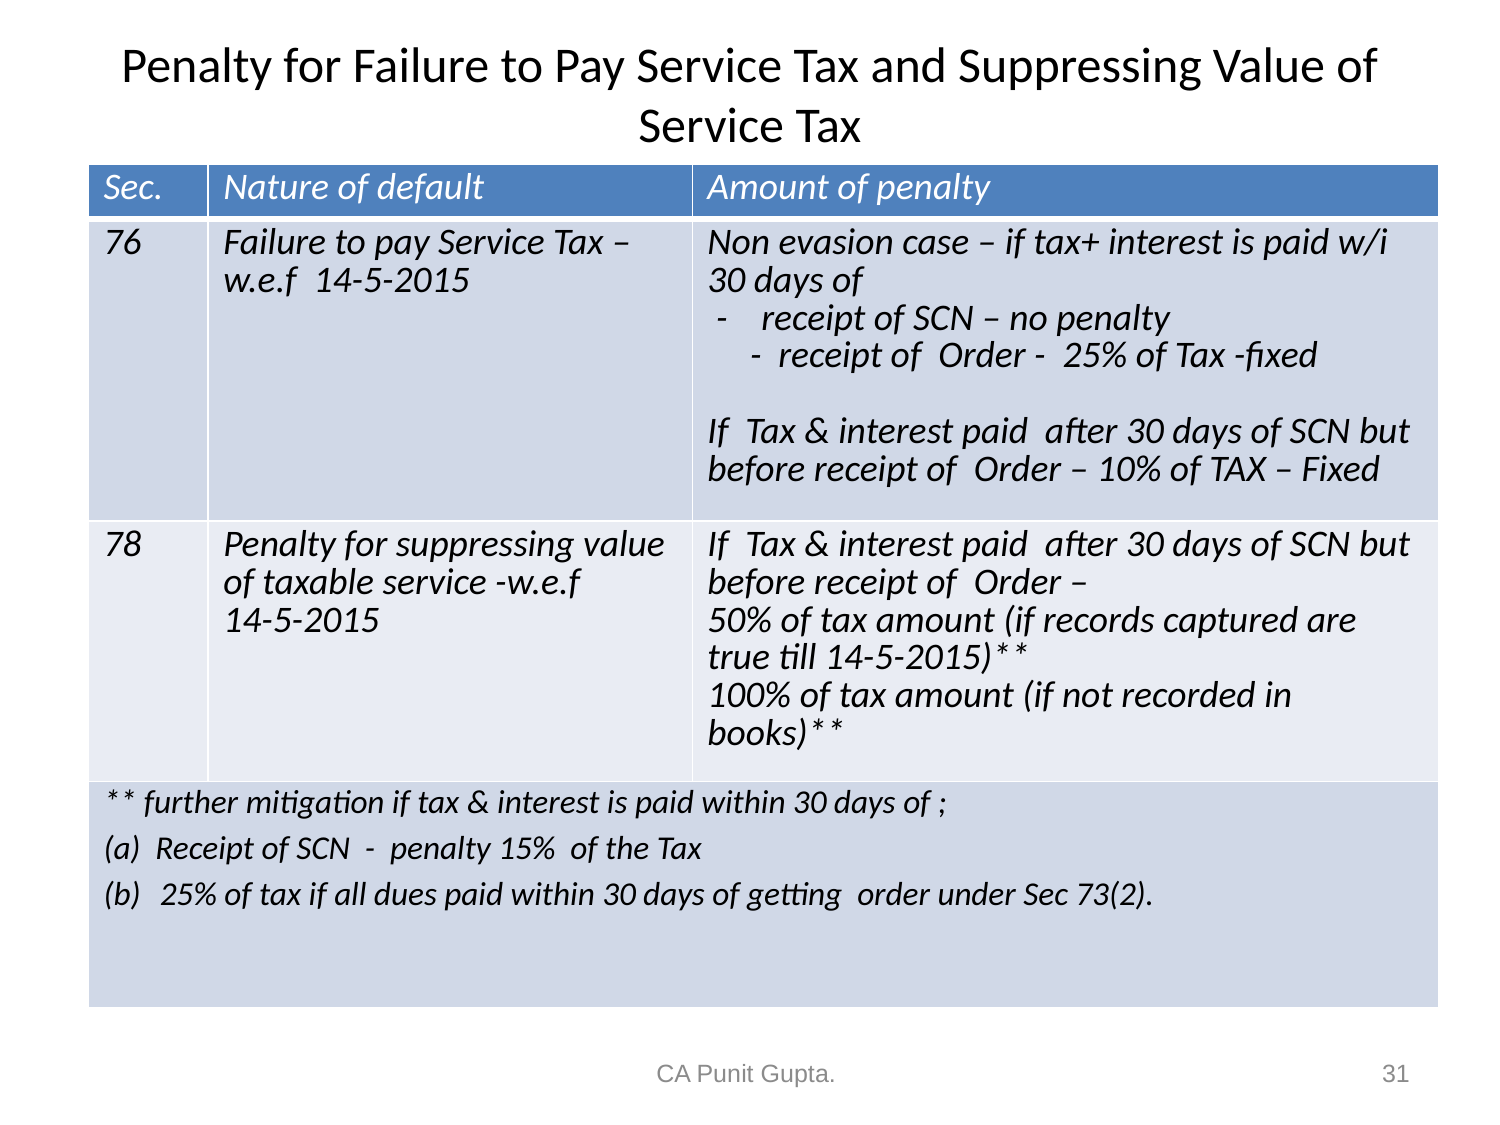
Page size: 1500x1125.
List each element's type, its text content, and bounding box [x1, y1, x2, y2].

title Penalty for Failure to Pay Service Tax and Suppressing Value of Service Tax [75, 45, 1425, 141]
table_cell Non evasion case – if tax+ interest is paid w/i 30 days of - receipt of SCN – no penalty - receipt of Order - 25% of Tax -fixed If Tax & interest paid after 30 days of SCN but before receipt of Order – 10% of TAX – Fixed [693, 222, 1438, 520]
table_cell If Tax & interest paid after 30 days of SCN but before receipt of Order – 50% of tax amount (if records captured are true till 14-5-2015)** 100% of tax amount (if not recorded in books)** [693, 522, 1438, 781]
table_cell Failure to pay Service Tax – w.e.f 14-5-2015 [209, 222, 692, 520]
slide_number 31 [1074, 1042, 1425, 1103]
table_header Amount of penalty [693, 165, 1438, 216]
table_header Nature of default [209, 165, 692, 216]
table_header Sec. [89, 165, 207, 216]
table_cell Penalty for suppressing value of taxable service -w.e.f 14-5-2015 [209, 522, 692, 781]
table_cell ** further mitigation if tax & interest is paid within 30 days of ; (a) Receipt of SCN - penalty 15% of the Tax 25% of tax if all dues paid within 30 days of getting order under Sec 73(2). [89, 782, 1438, 1007]
table_cell 76 [89, 222, 207, 520]
table_cell 78 [89, 522, 207, 781]
footer CA Punit Gupta. [512, 1042, 988, 1103]
